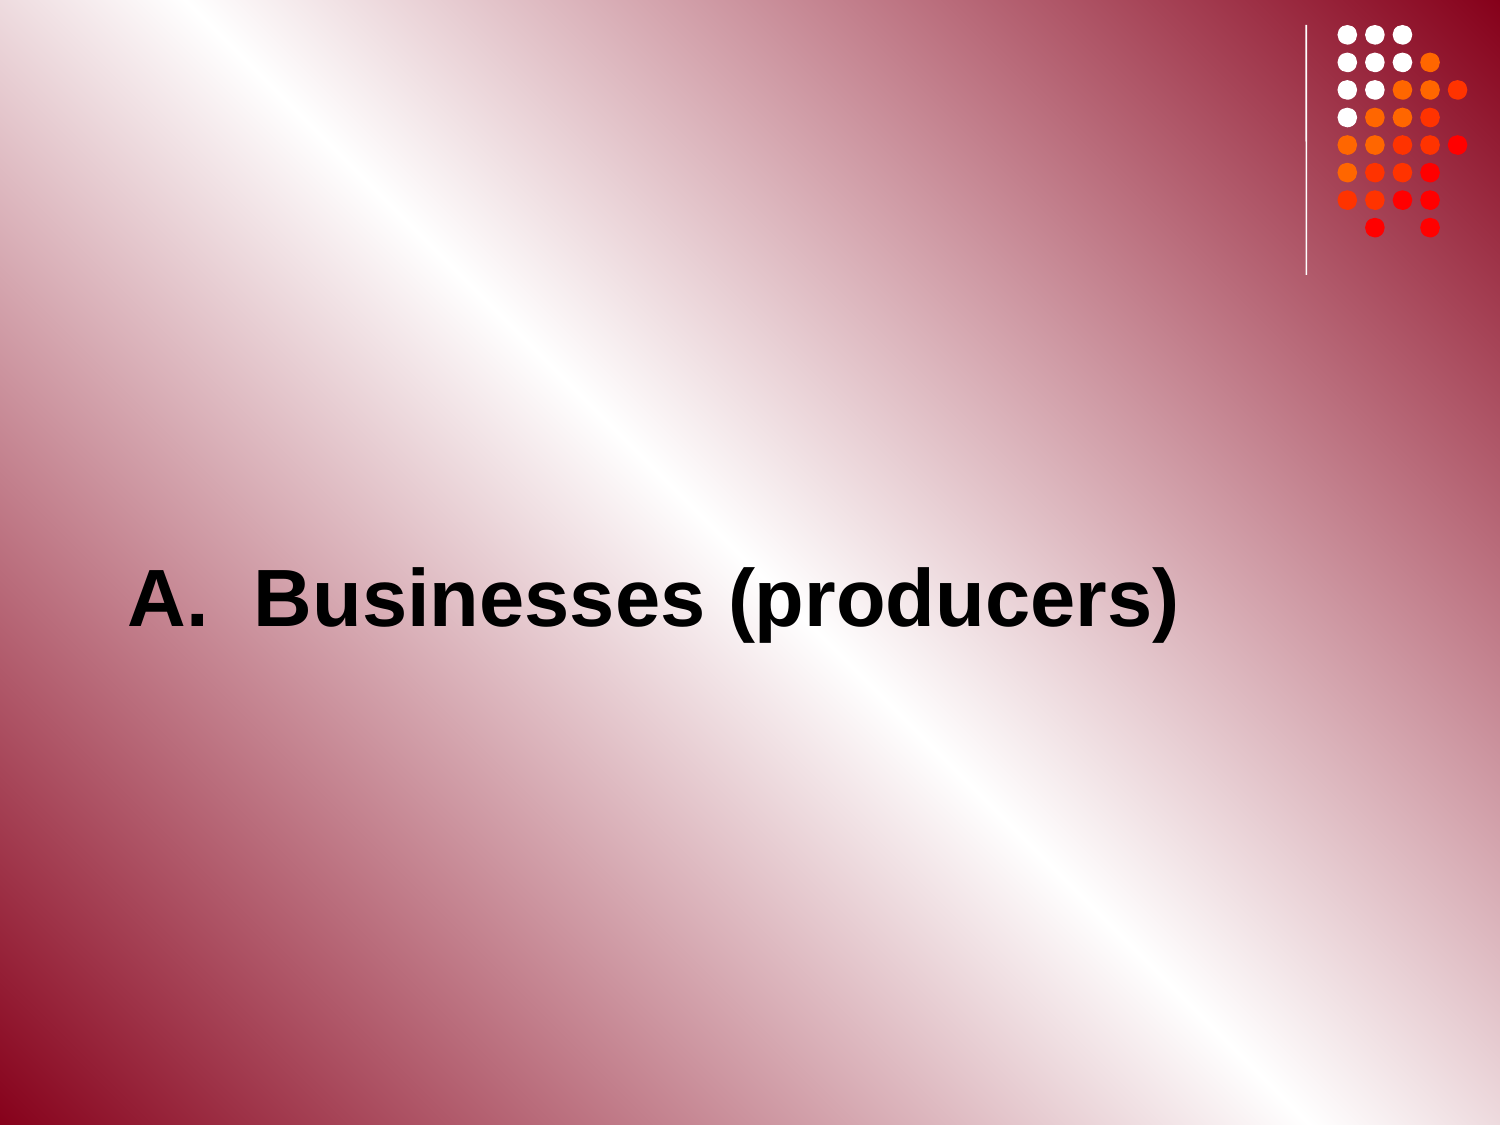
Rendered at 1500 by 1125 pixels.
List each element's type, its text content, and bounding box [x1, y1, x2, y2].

title A. Businesses (producers) [112, 437, 1350, 650]
